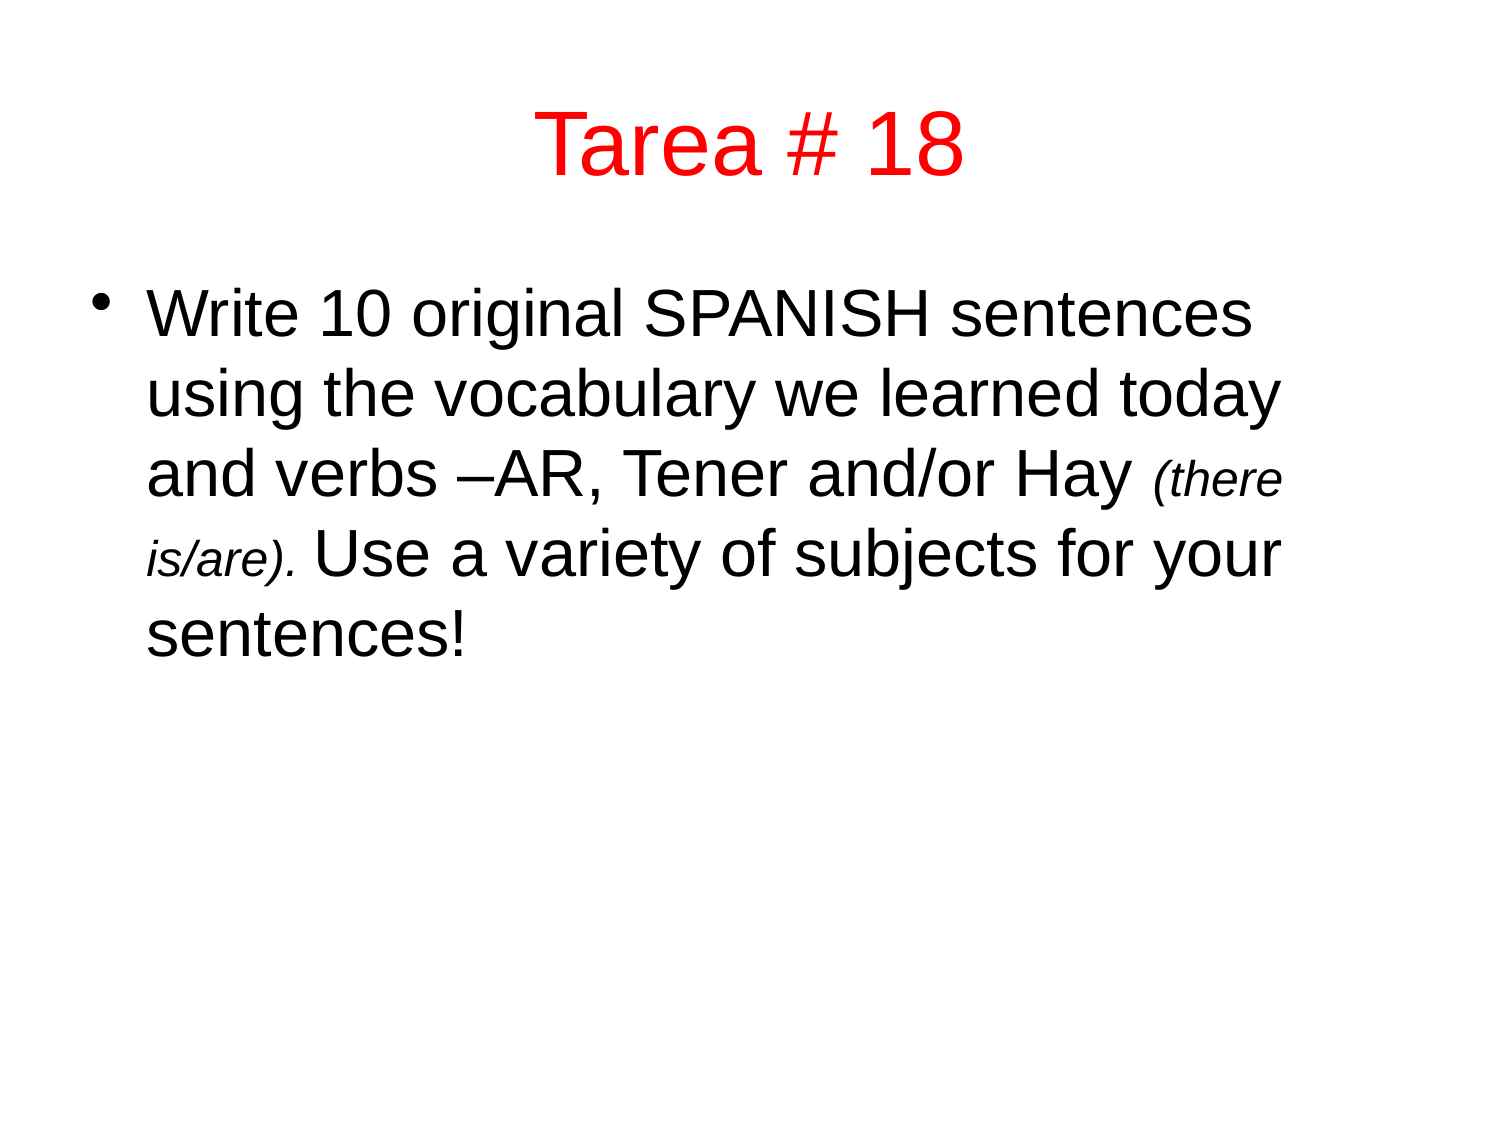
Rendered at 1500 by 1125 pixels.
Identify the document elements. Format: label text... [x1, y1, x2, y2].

list Write 10 original SPANISH sentences using the vocabulary we learned today and verbs –AR, Tener and/or Hay (there is/are). Use a variety of subjects for your sentences! [75, 262, 1425, 1005]
title Tarea # 18 [75, 45, 1425, 233]
